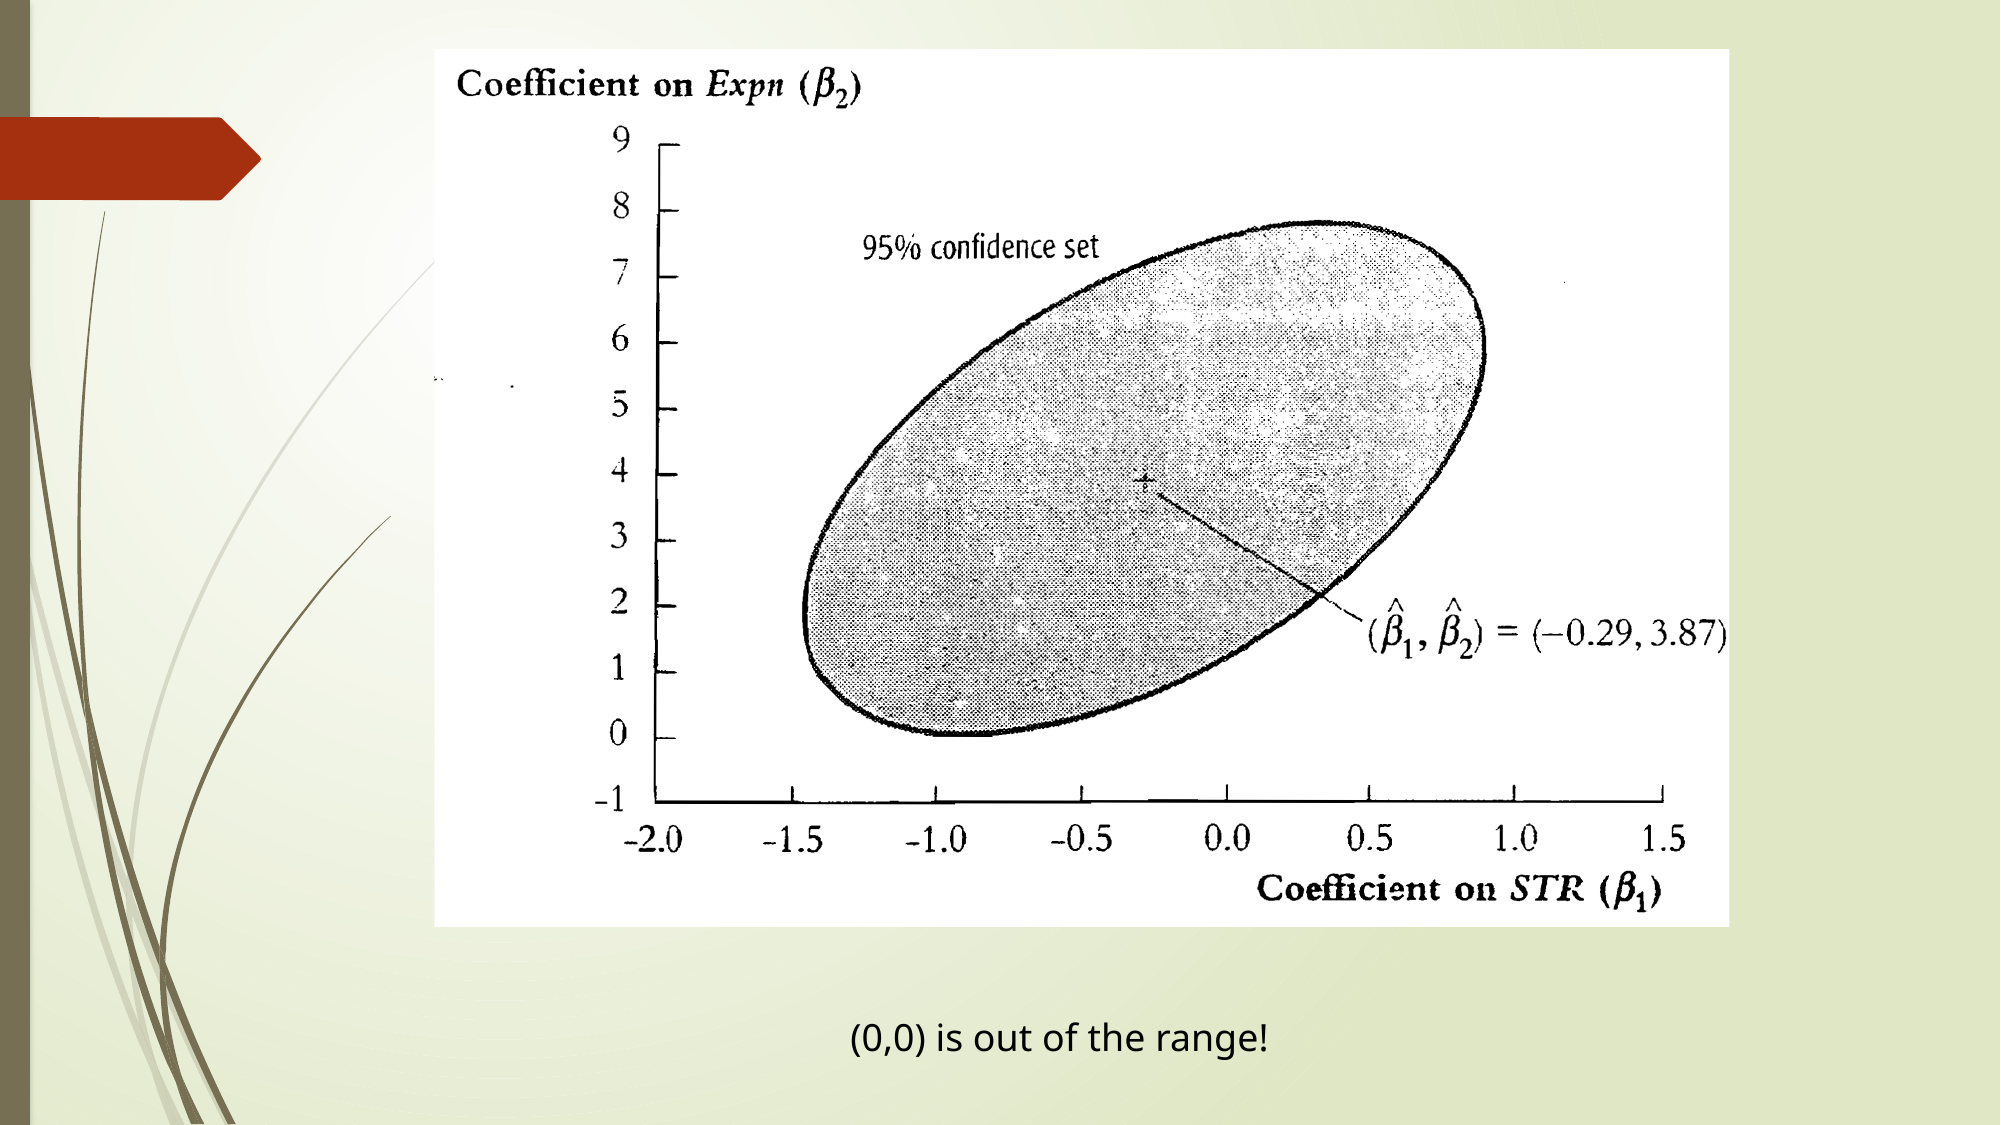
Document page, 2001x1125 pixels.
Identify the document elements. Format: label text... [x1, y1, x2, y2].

text_box (0,0) is out of the range! [835, 1007, 1284, 1067]
picture [434, 48, 1730, 927]
